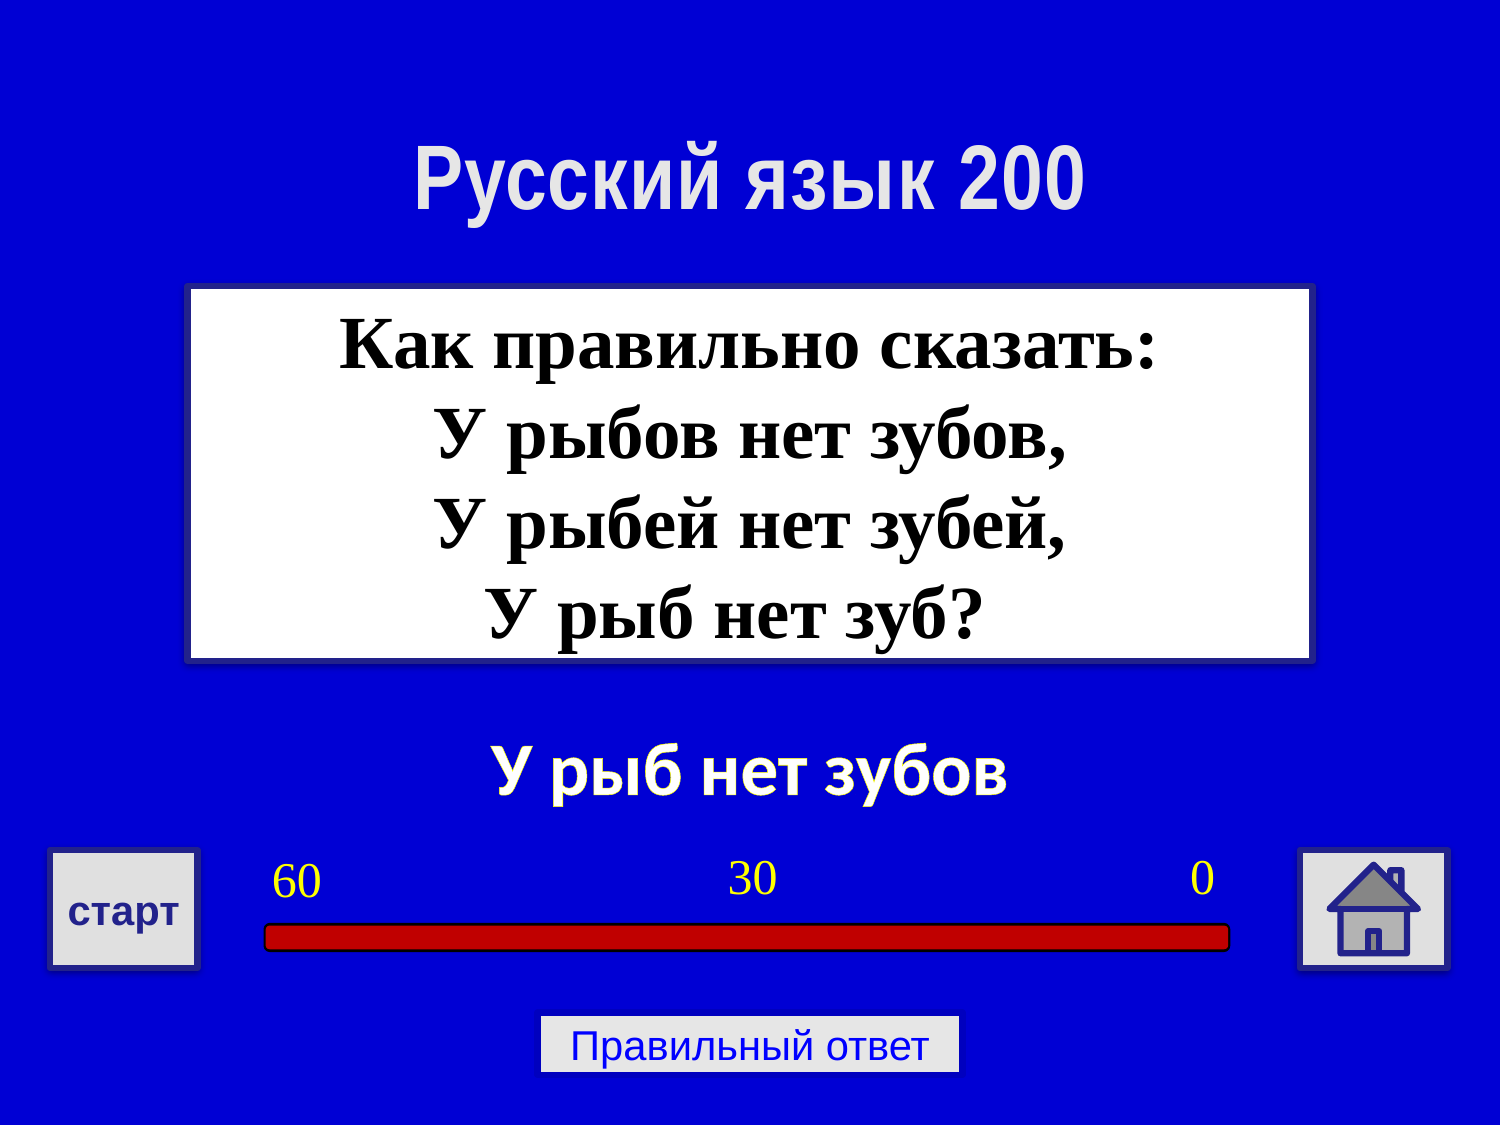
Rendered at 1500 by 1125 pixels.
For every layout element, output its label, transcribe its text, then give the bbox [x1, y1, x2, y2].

text_box Как правильно сказать: У рыбов нет зубов, У рыбей нет зубей, У рыб нет зуб? [184, 283, 1316, 664]
text_box [263, 923, 1231, 952]
text_box Правильный ответ [535, 1010, 965, 1077]
text_box У рыб нет зубов [0, 712, 1500, 818]
text_box старт [47, 847, 201, 971]
text_box 30 [712, 837, 793, 913]
text_box 60 [257, 840, 337, 915]
text_box [1297, 847, 1451, 971]
text_box Русский язык 200 [374, 120, 1125, 225]
text_box 0 [1175, 837, 1231, 913]
